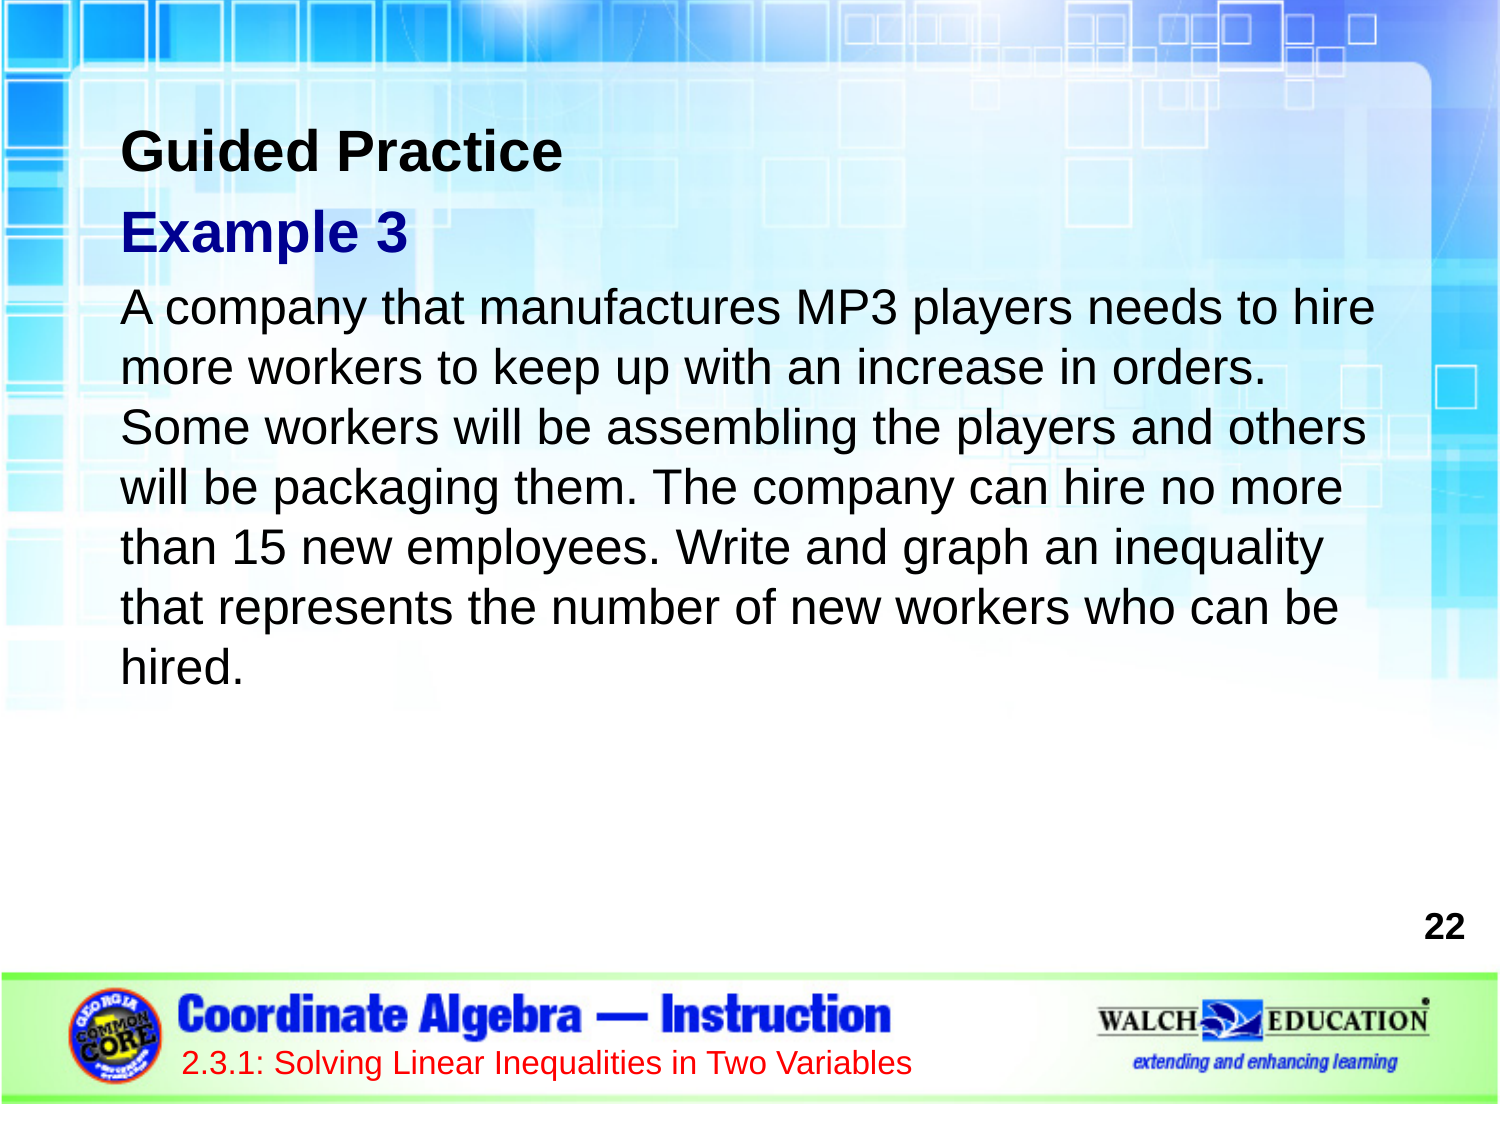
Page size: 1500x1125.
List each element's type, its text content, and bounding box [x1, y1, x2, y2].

list 2.3.1: Solving Linear Inequalities in Two Variables [166, 1033, 1074, 1078]
picture [1, 0, 1500, 1104]
slide_number 22 [1361, 901, 1481, 949]
subtitle Guided Practice Example 3 A company that manufactures MP3 players needs to hire more workers to keep up with an increase in orders. Some workers will be assembling the players and others will be packaging them. The company can hire no more than 15 new employees. Write and graph an inequality that represents the number of new workers who can be hired. [105, 105, 1394, 925]
